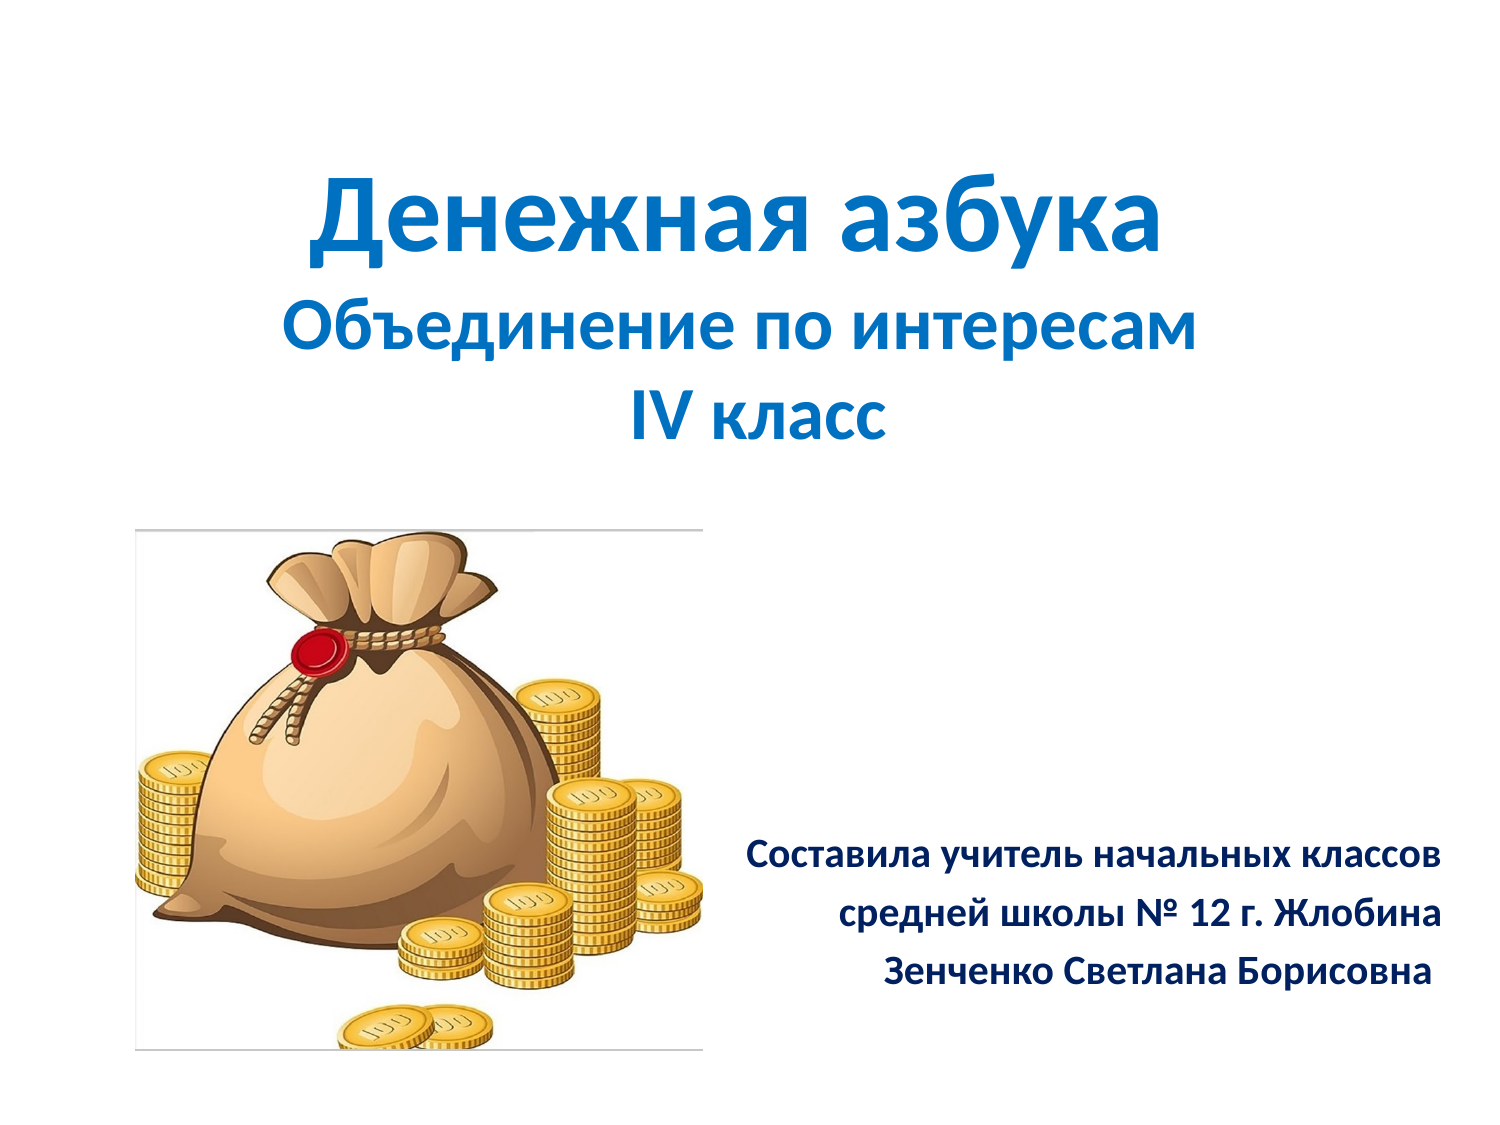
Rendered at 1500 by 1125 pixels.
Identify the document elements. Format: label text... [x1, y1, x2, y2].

subtitle Составила учитель начальных классов средней школы № 12 г. Жлобина Зенченко Светлана Борисовна [53, 468, 1458, 1063]
title Денежная азбука Объединение по интересам IV класс [0, 54, 1500, 539]
picture [135, 529, 703, 1052]
